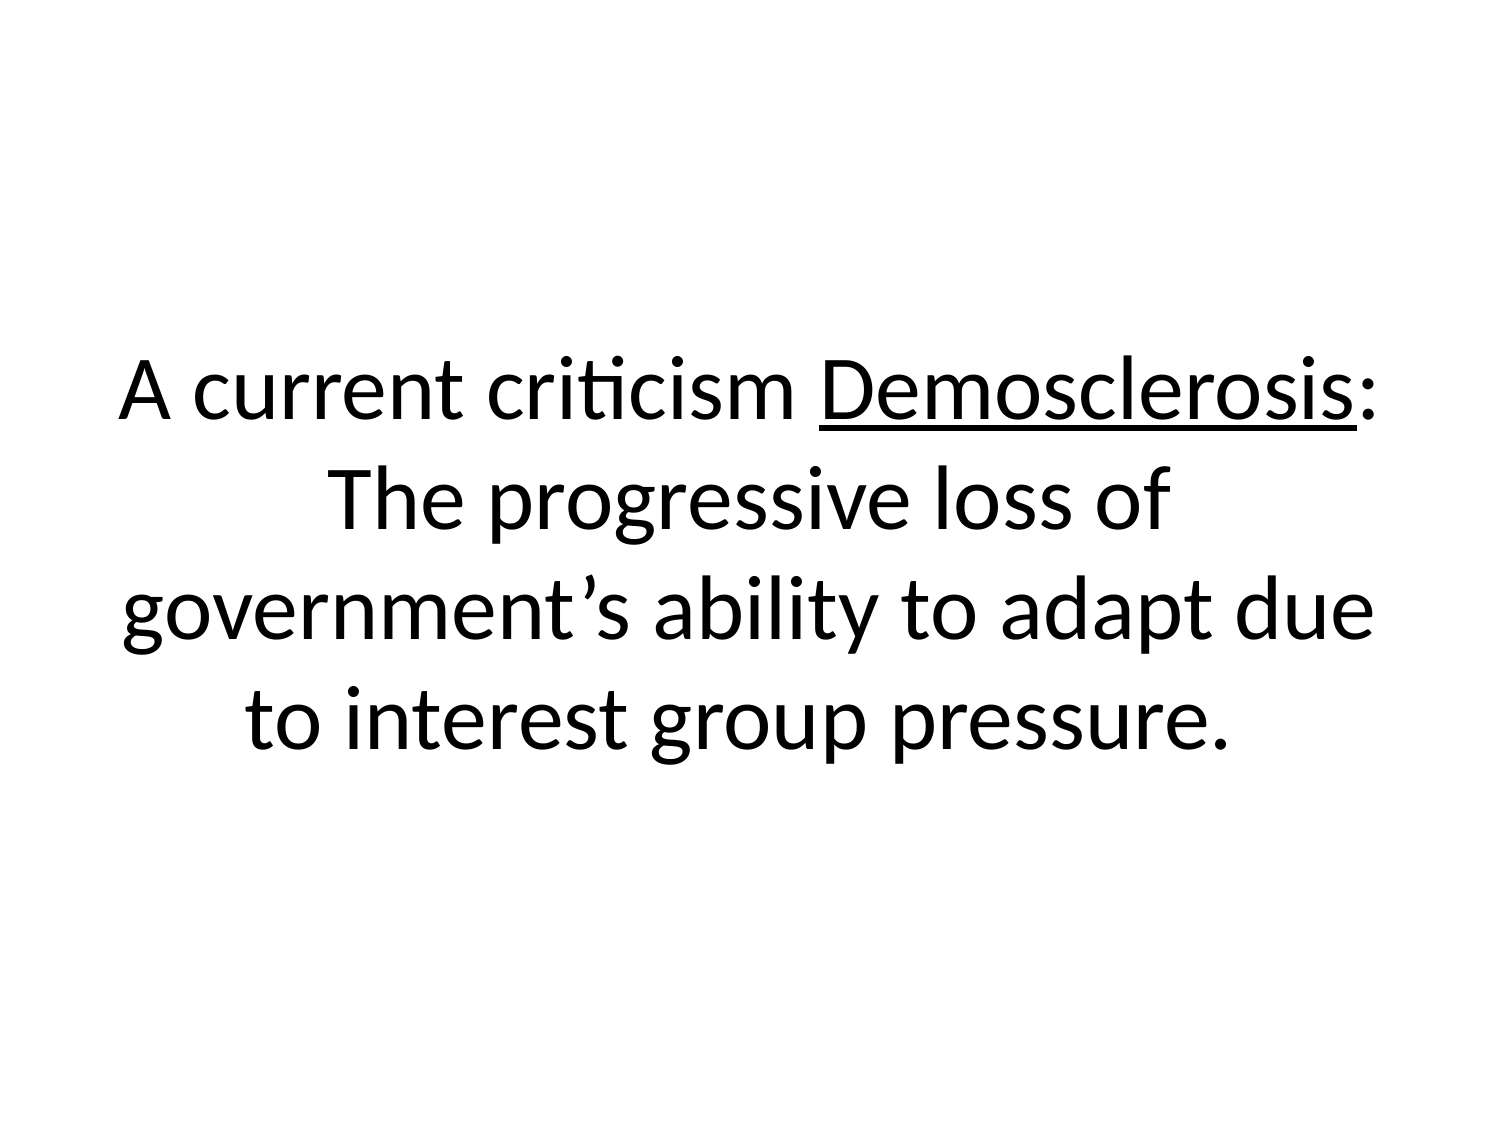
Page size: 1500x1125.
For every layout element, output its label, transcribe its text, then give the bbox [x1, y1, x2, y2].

title A current criticism Demosclerosis: The progressive loss of government’s ability to adapt due to interest group pressure. [74, 44, 1426, 1051]
